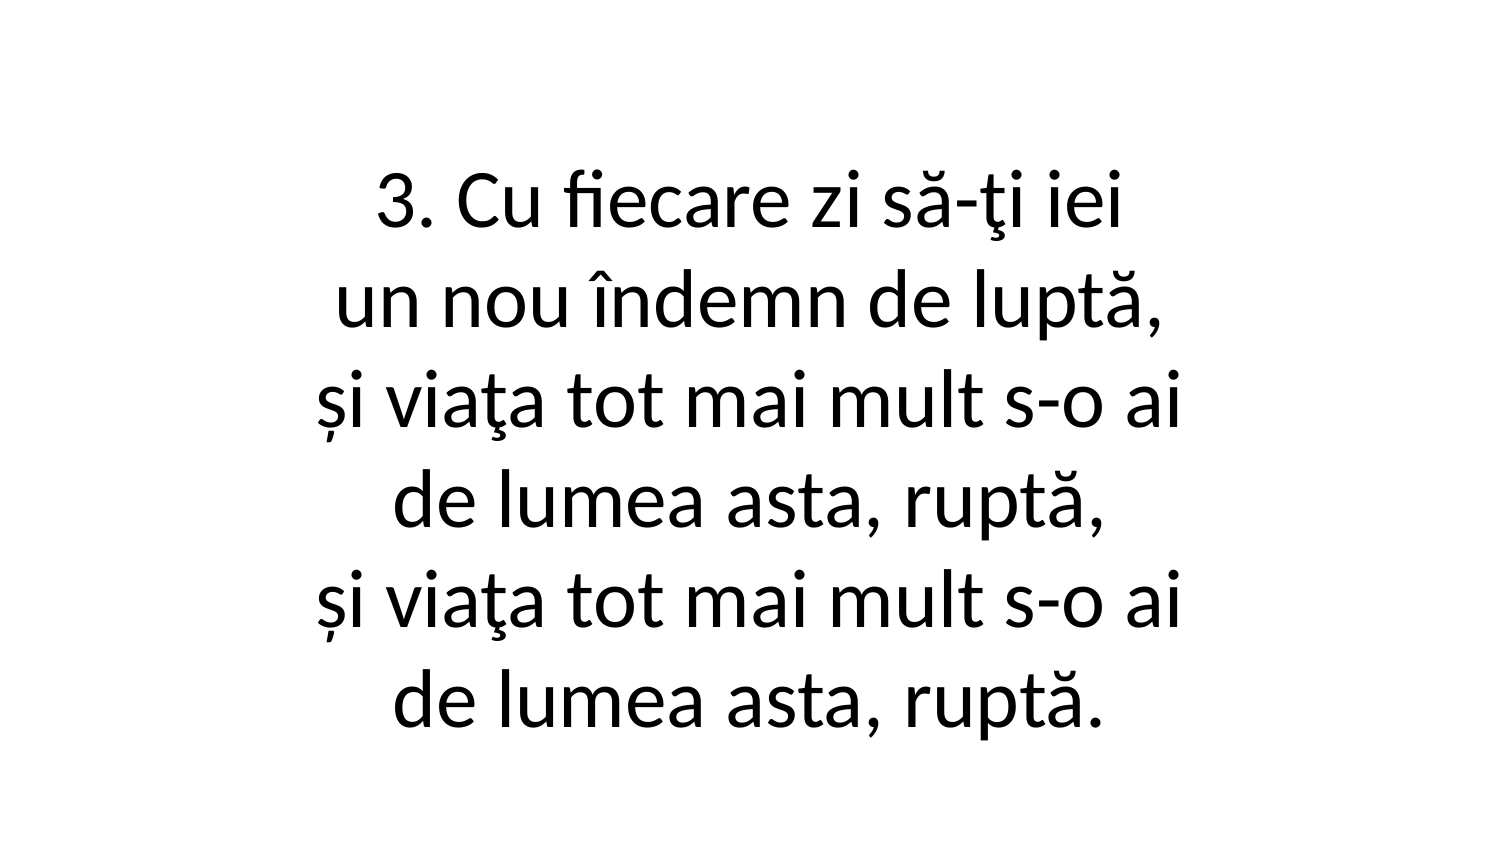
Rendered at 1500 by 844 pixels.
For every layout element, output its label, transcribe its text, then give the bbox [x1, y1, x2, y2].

text_box 3. Cu fiecare zi să-ţi iei un nou îndemn de luptă, și viaţa tot mai mult s-o ai de lumea asta, ruptă, și viaţa tot mai mult s-o ai de lumea asta, ruptă. [300, 92, 1200, 752]
